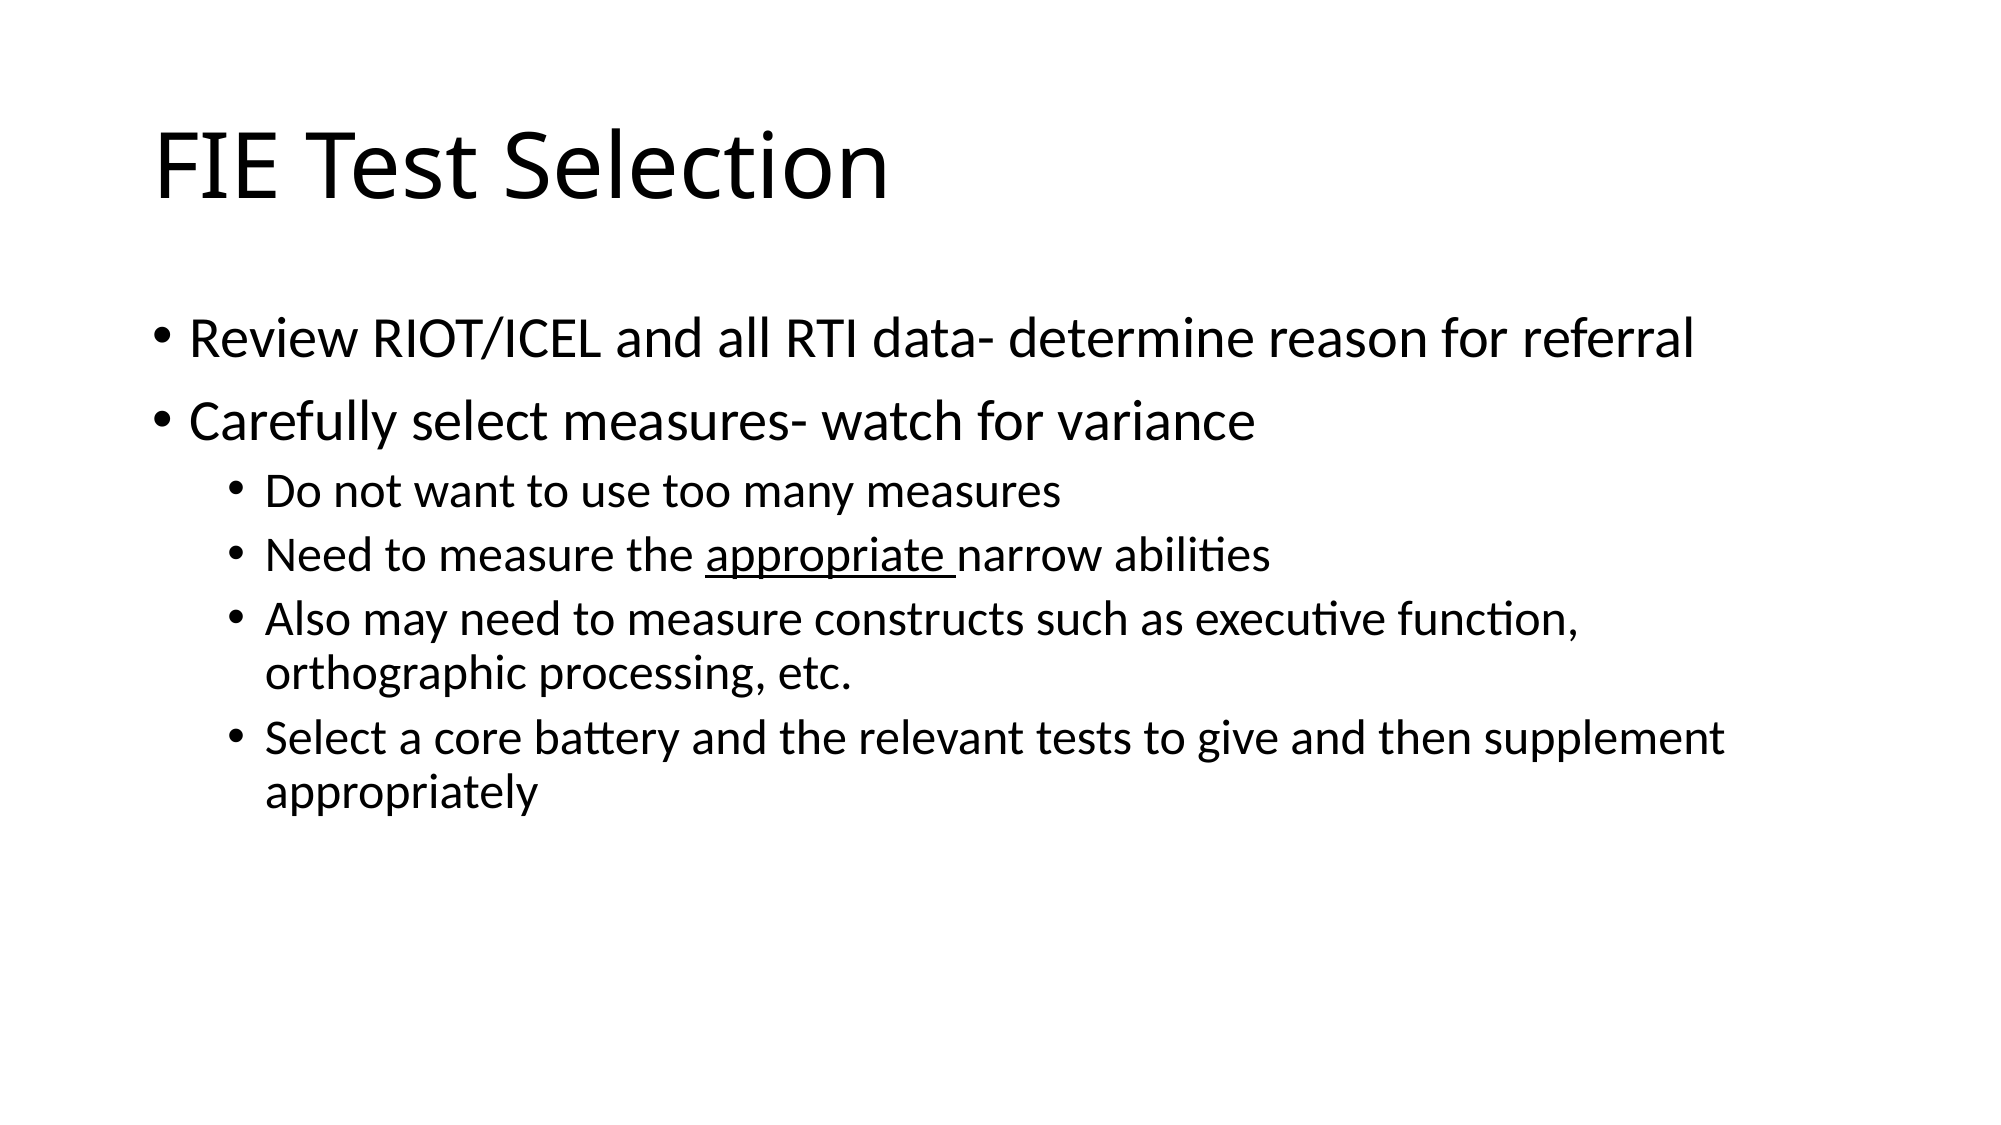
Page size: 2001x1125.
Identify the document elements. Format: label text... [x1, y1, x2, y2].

list Review RIOT/ICEL and all RTI data- determine reason for referral Carefully select measures- watch for variance Do not want to use too many measures Need to measure the appropriate narrow abilities Also may need to measure constructs such as executive function, orthographic processing, etc. Select a core battery and the relevant tests to give and then supplement appropriately [137, 299, 1863, 1014]
title FIE Test Selection [137, 59, 1863, 278]
